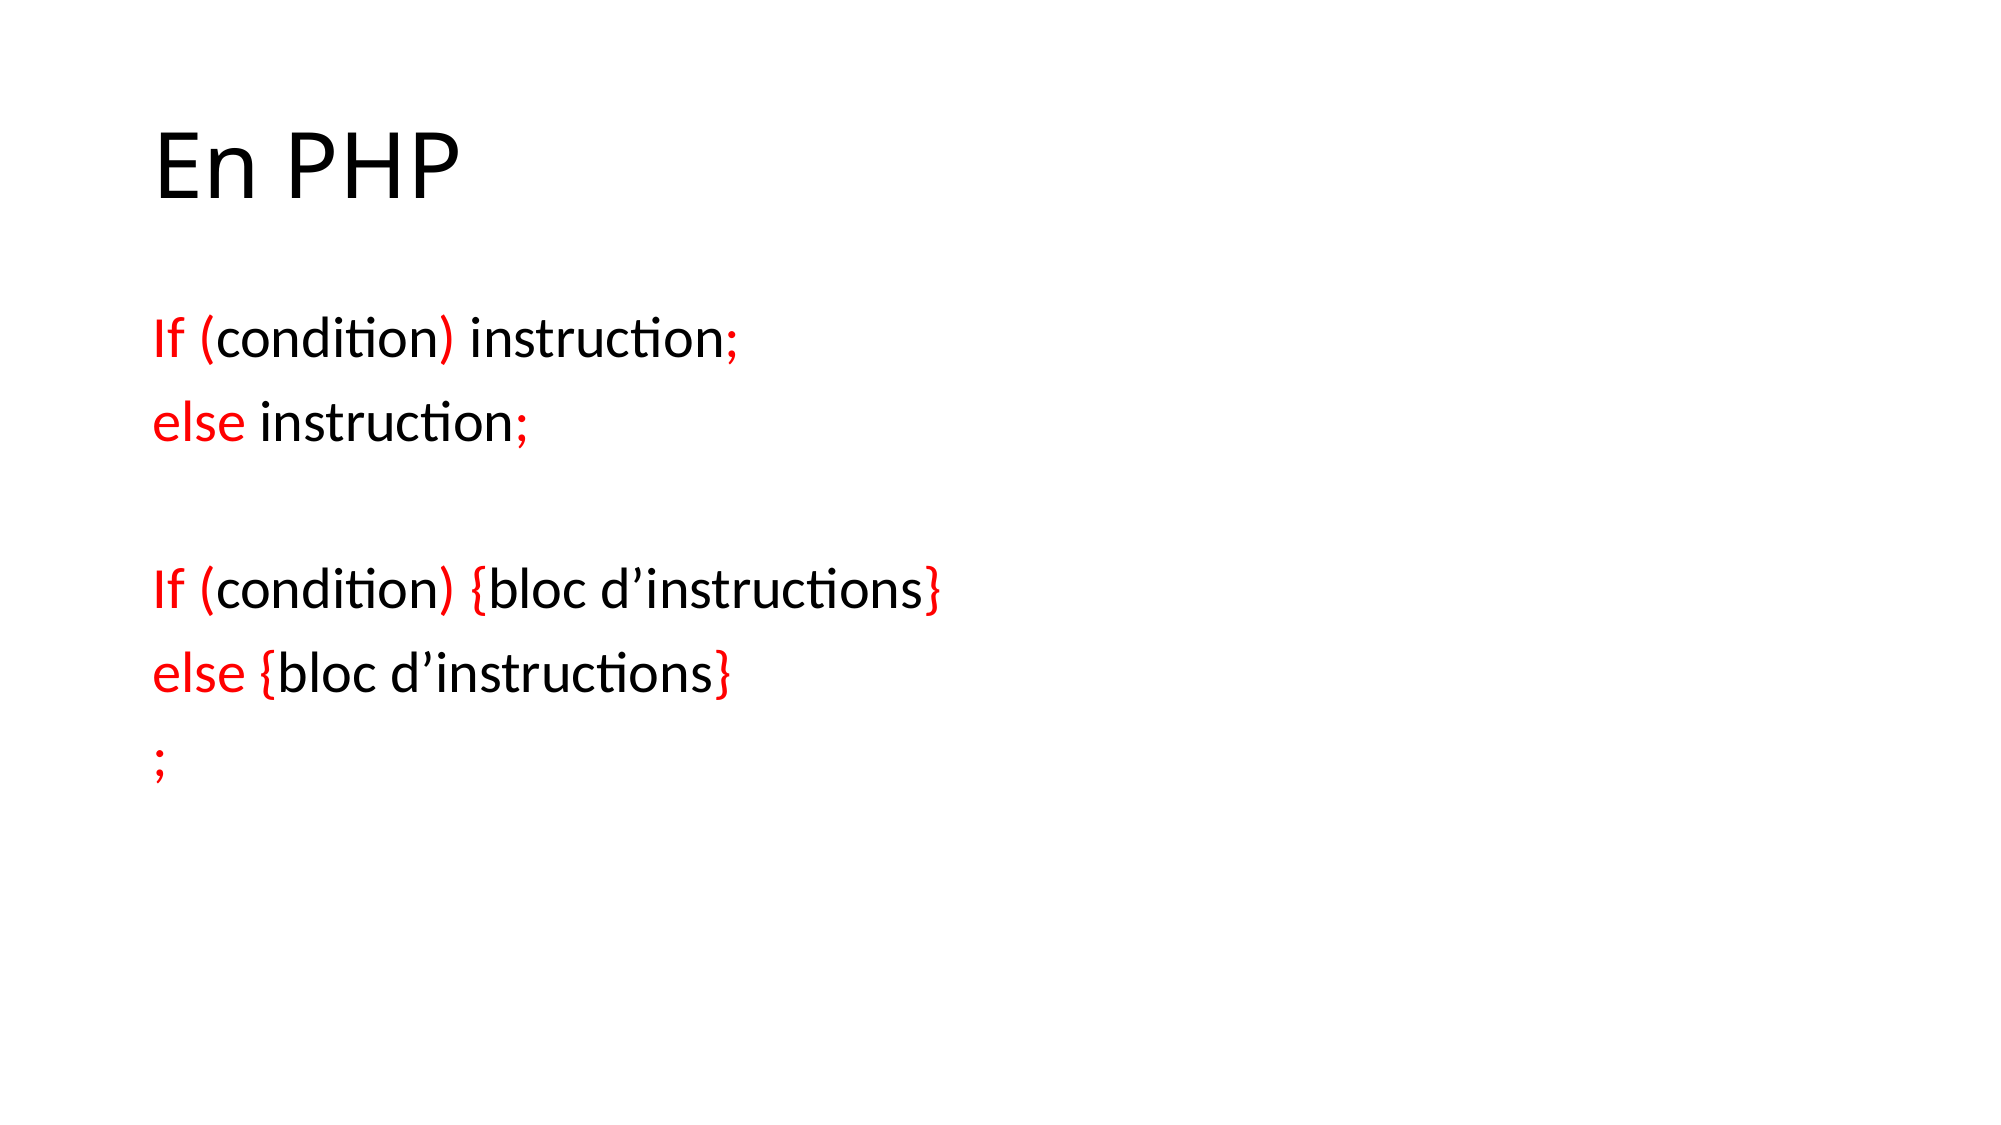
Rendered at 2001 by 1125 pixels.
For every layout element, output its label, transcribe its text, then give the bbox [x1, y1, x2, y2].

list If (condition) instruction; else instruction; If (condition) {bloc d’instructions} else {bloc d’instructions} ; [137, 299, 988, 1014]
title En PHP [137, 59, 1863, 278]
